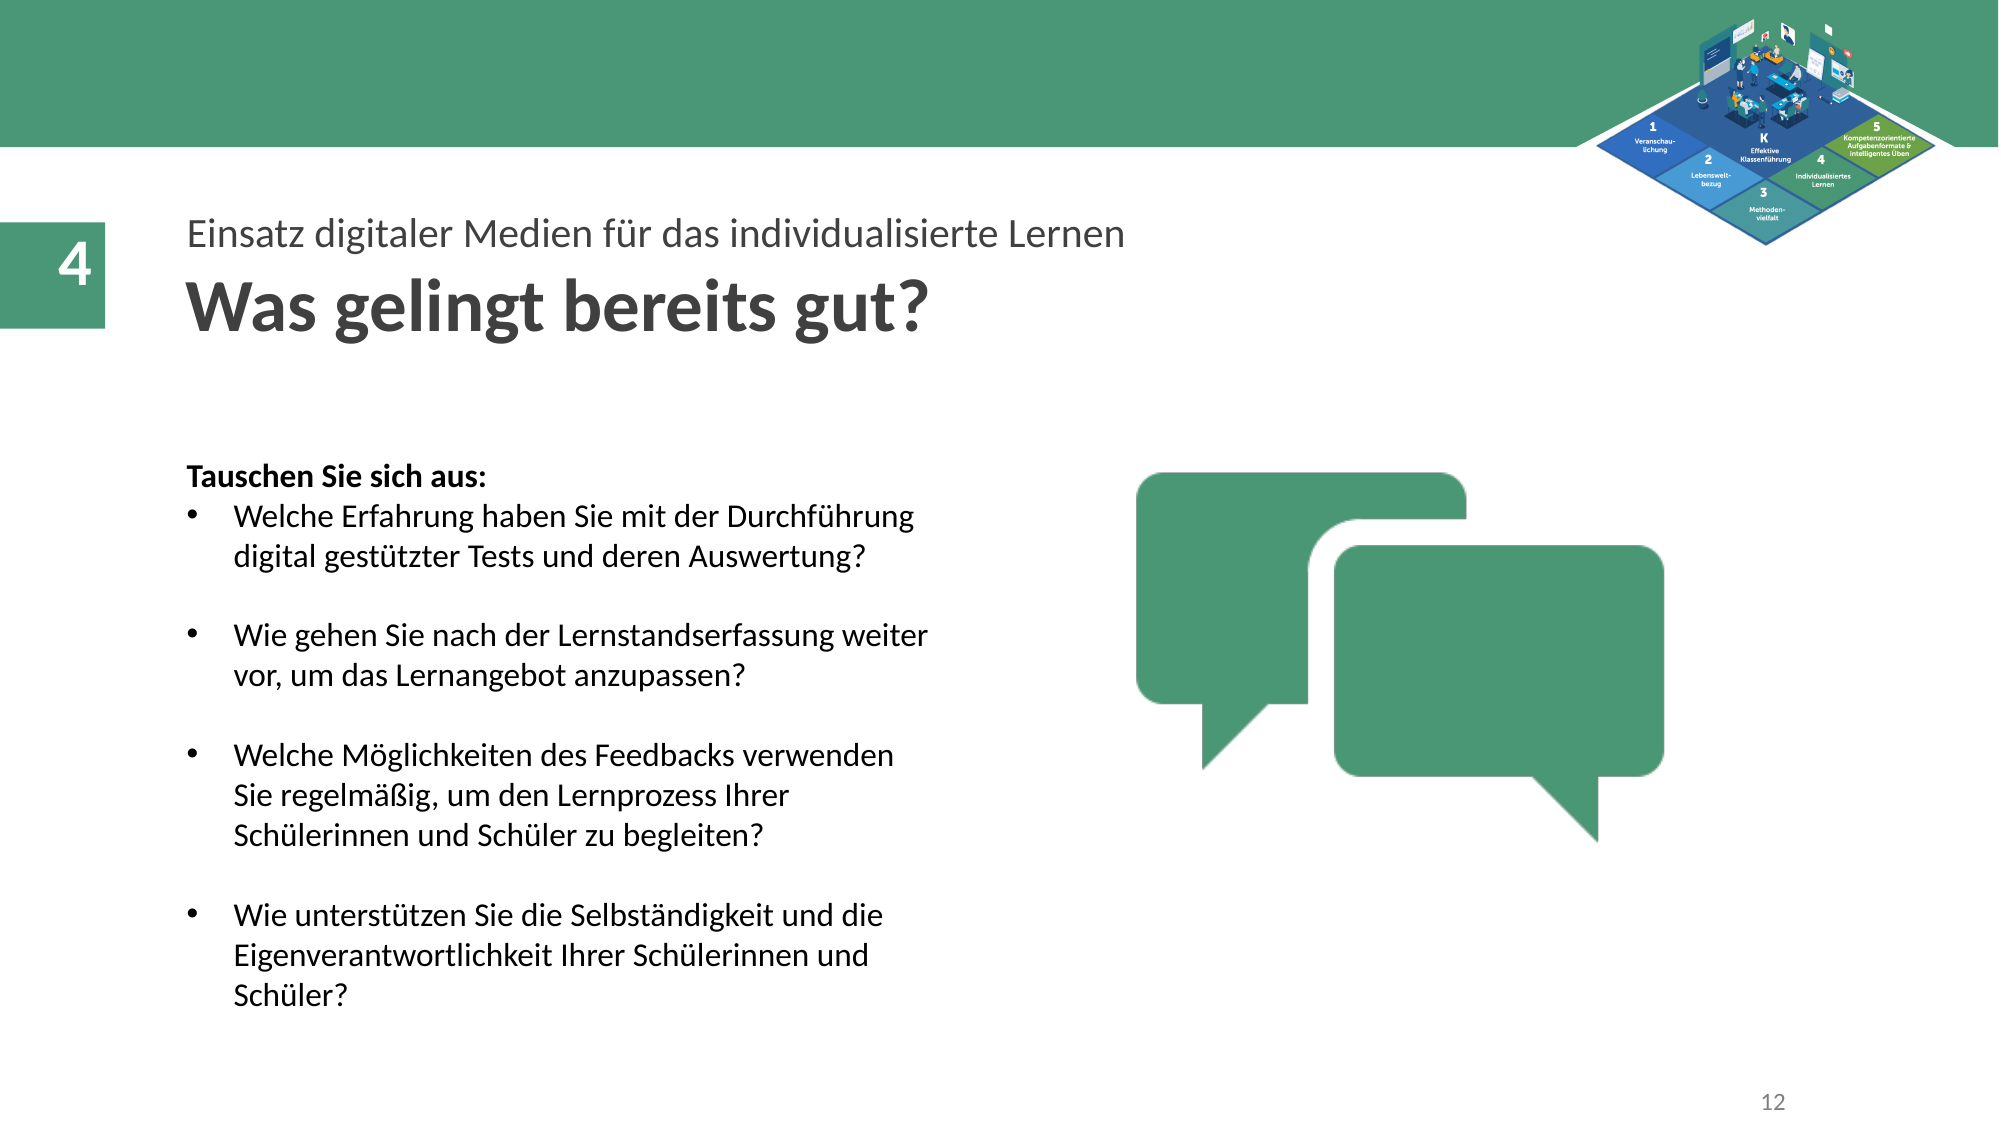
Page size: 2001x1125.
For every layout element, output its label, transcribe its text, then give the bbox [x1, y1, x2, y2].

slide_number 12 [1350, 1075, 1801, 1125]
list Was gelingt bereits gut? [170, 272, 1901, 356]
picture [1589, 12, 1942, 249]
list Einsatz digitaler Medien für das individualisierte Lernen [171, 180, 1615, 264]
picture [1084, 341, 1717, 975]
text_box Tauschen Sie sich aus: Welche Erfahrung haben Sie mit der Durchführung digital gestützter Tests und deren Auswertung? Wie gehen Sie nach der Lernstandserfassung weiter vor, um das Lernangebot anzupassen? Welche Möglichkeiten des Feedbacks verwenden Sie regelmäßig, um den Lernprozess Ihrer Schülerinnen und Schüler zu begleiten? Wie unterstützen Sie die Selbständigkeit und die Eigenverantwortlichkeit Ihrer Schülerinnen und Schüler? [171, 446, 947, 1125]
